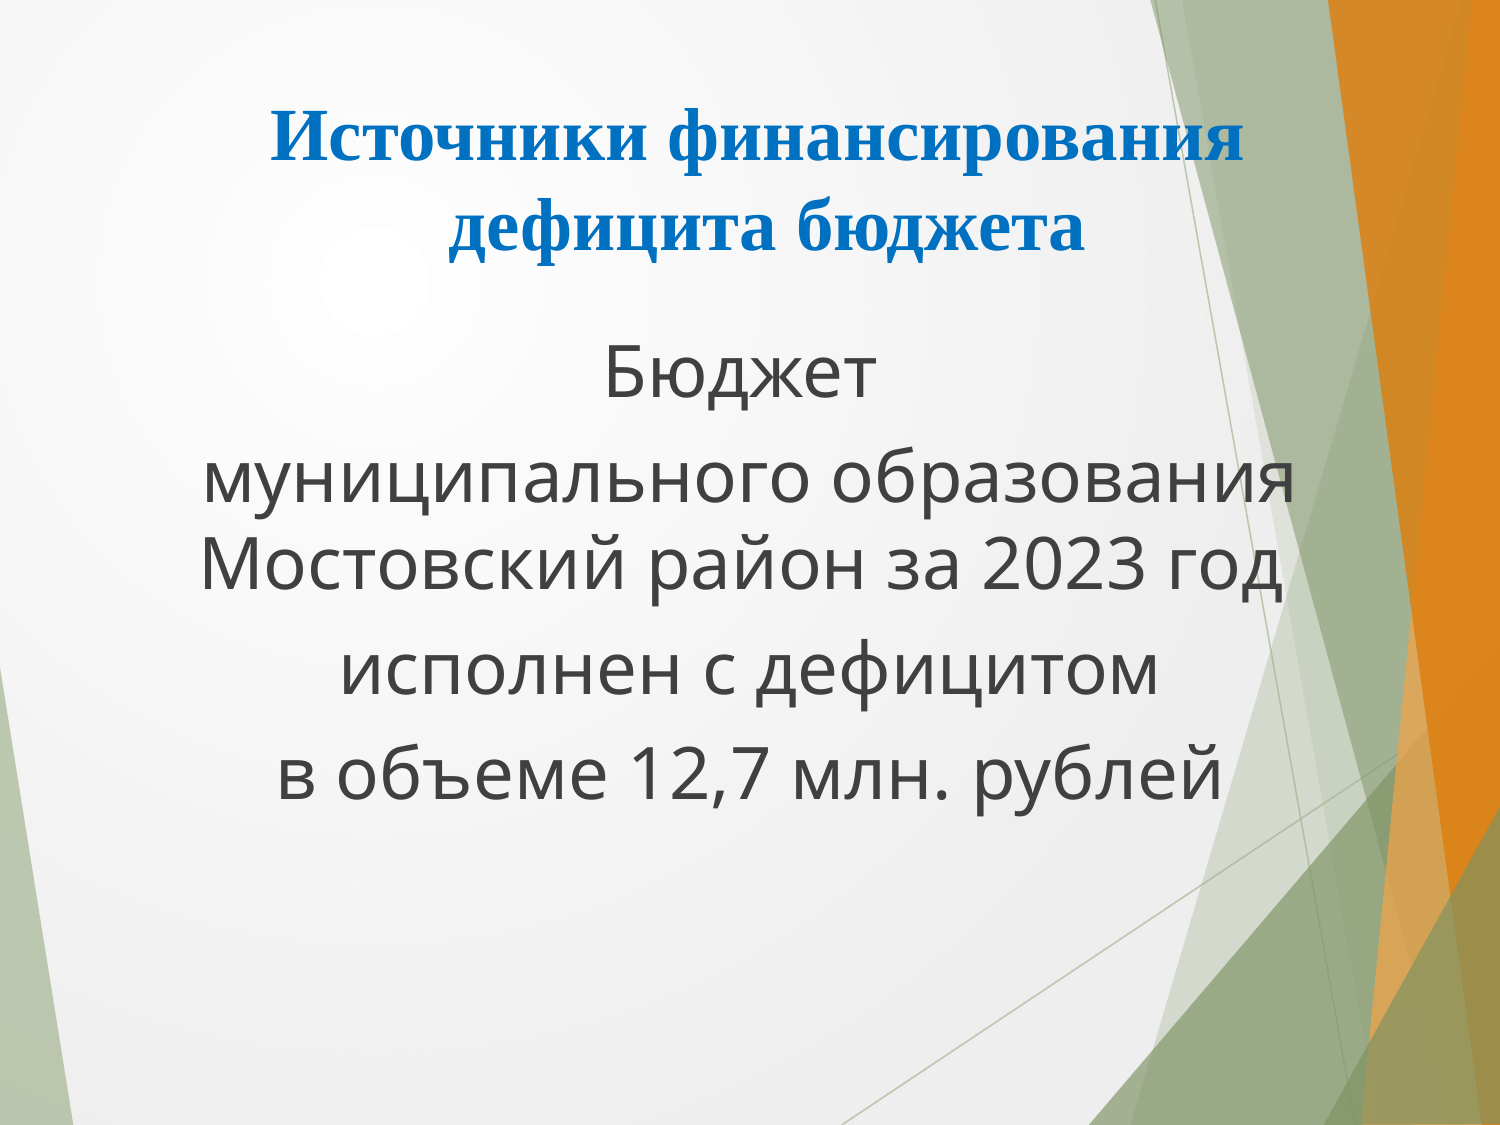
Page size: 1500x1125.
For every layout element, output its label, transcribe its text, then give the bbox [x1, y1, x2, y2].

list Бюджет муниципального образования Мостовский район за 2023 год исполнен с дефицитом в объеме 12,7 млн. рублей [100, 316, 1400, 823]
title Источники финансирования дефицита бюджета [88, 78, 1447, 317]
